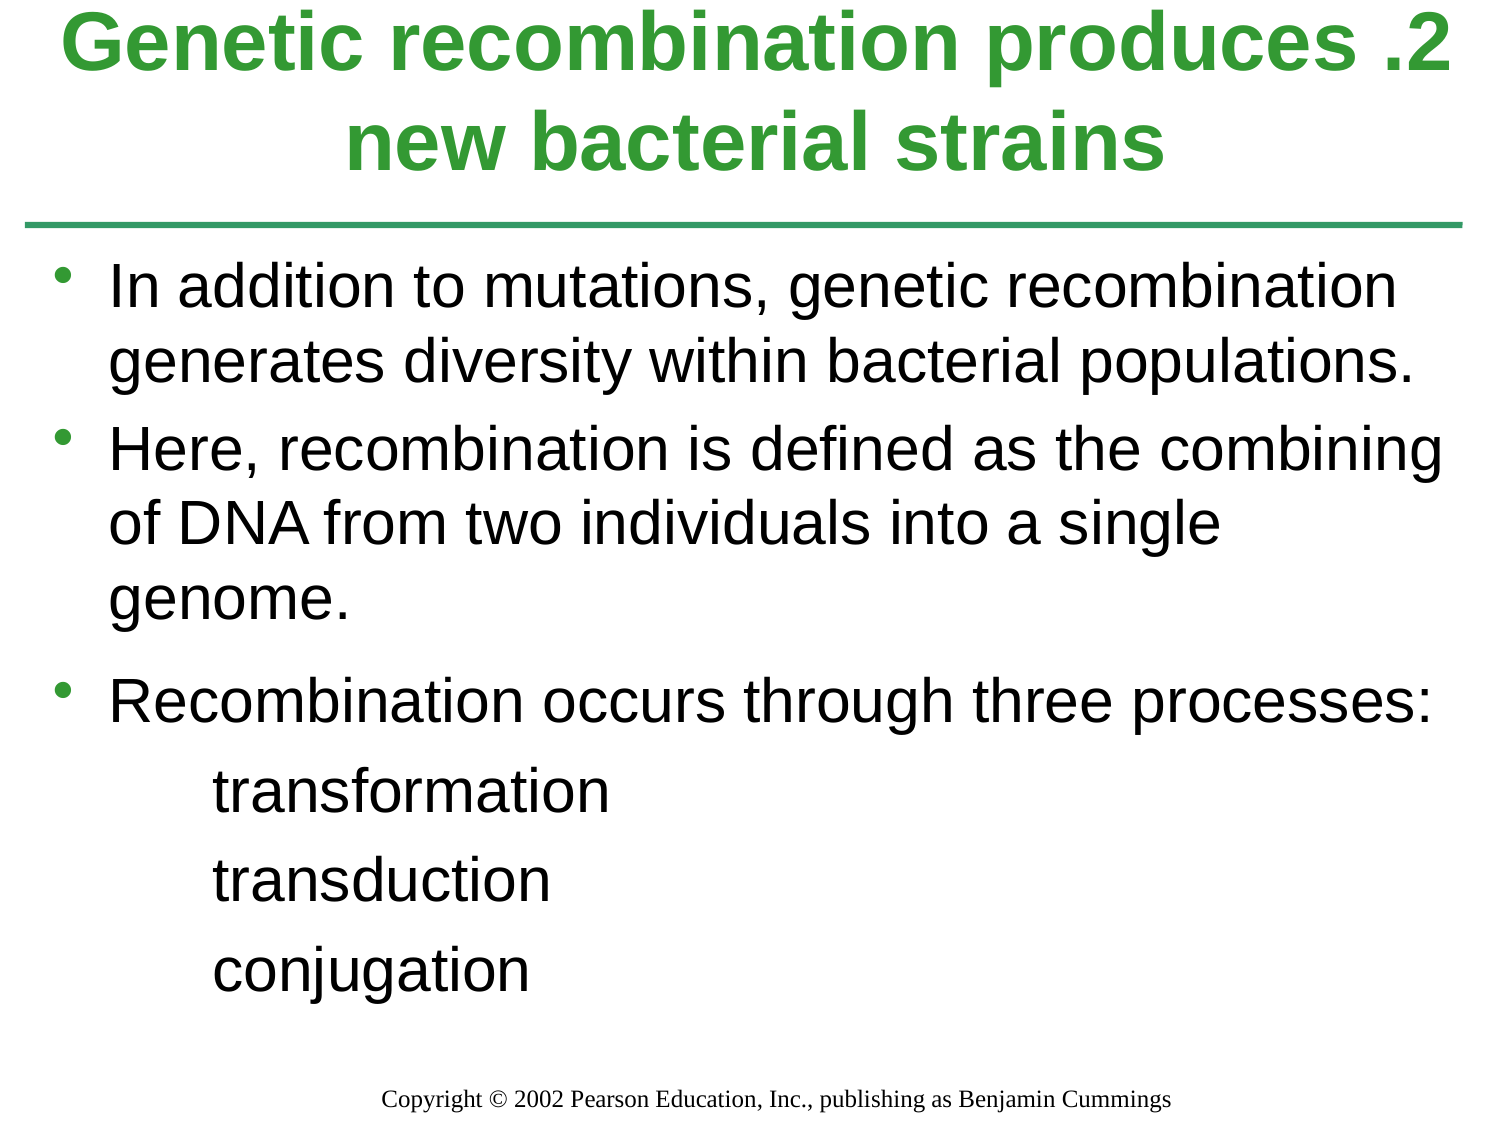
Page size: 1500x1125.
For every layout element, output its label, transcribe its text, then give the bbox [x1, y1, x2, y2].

list In addition to mutations, genetic recombination generates diversity within bacterial populations. Here, recombination is defined as the combining of DNA from two individuals into a single genome. Recombination occurs through three processes: transformation transduction conjugation [37, 237, 1463, 1013]
text_box Copyright © 2002 Pearson Education, Inc., publishing as Benjamin Cummings [74, 1074, 1188, 1113]
title 2. Genetic recombination produces new bacterial strains [37, 24, 1476, 151]
